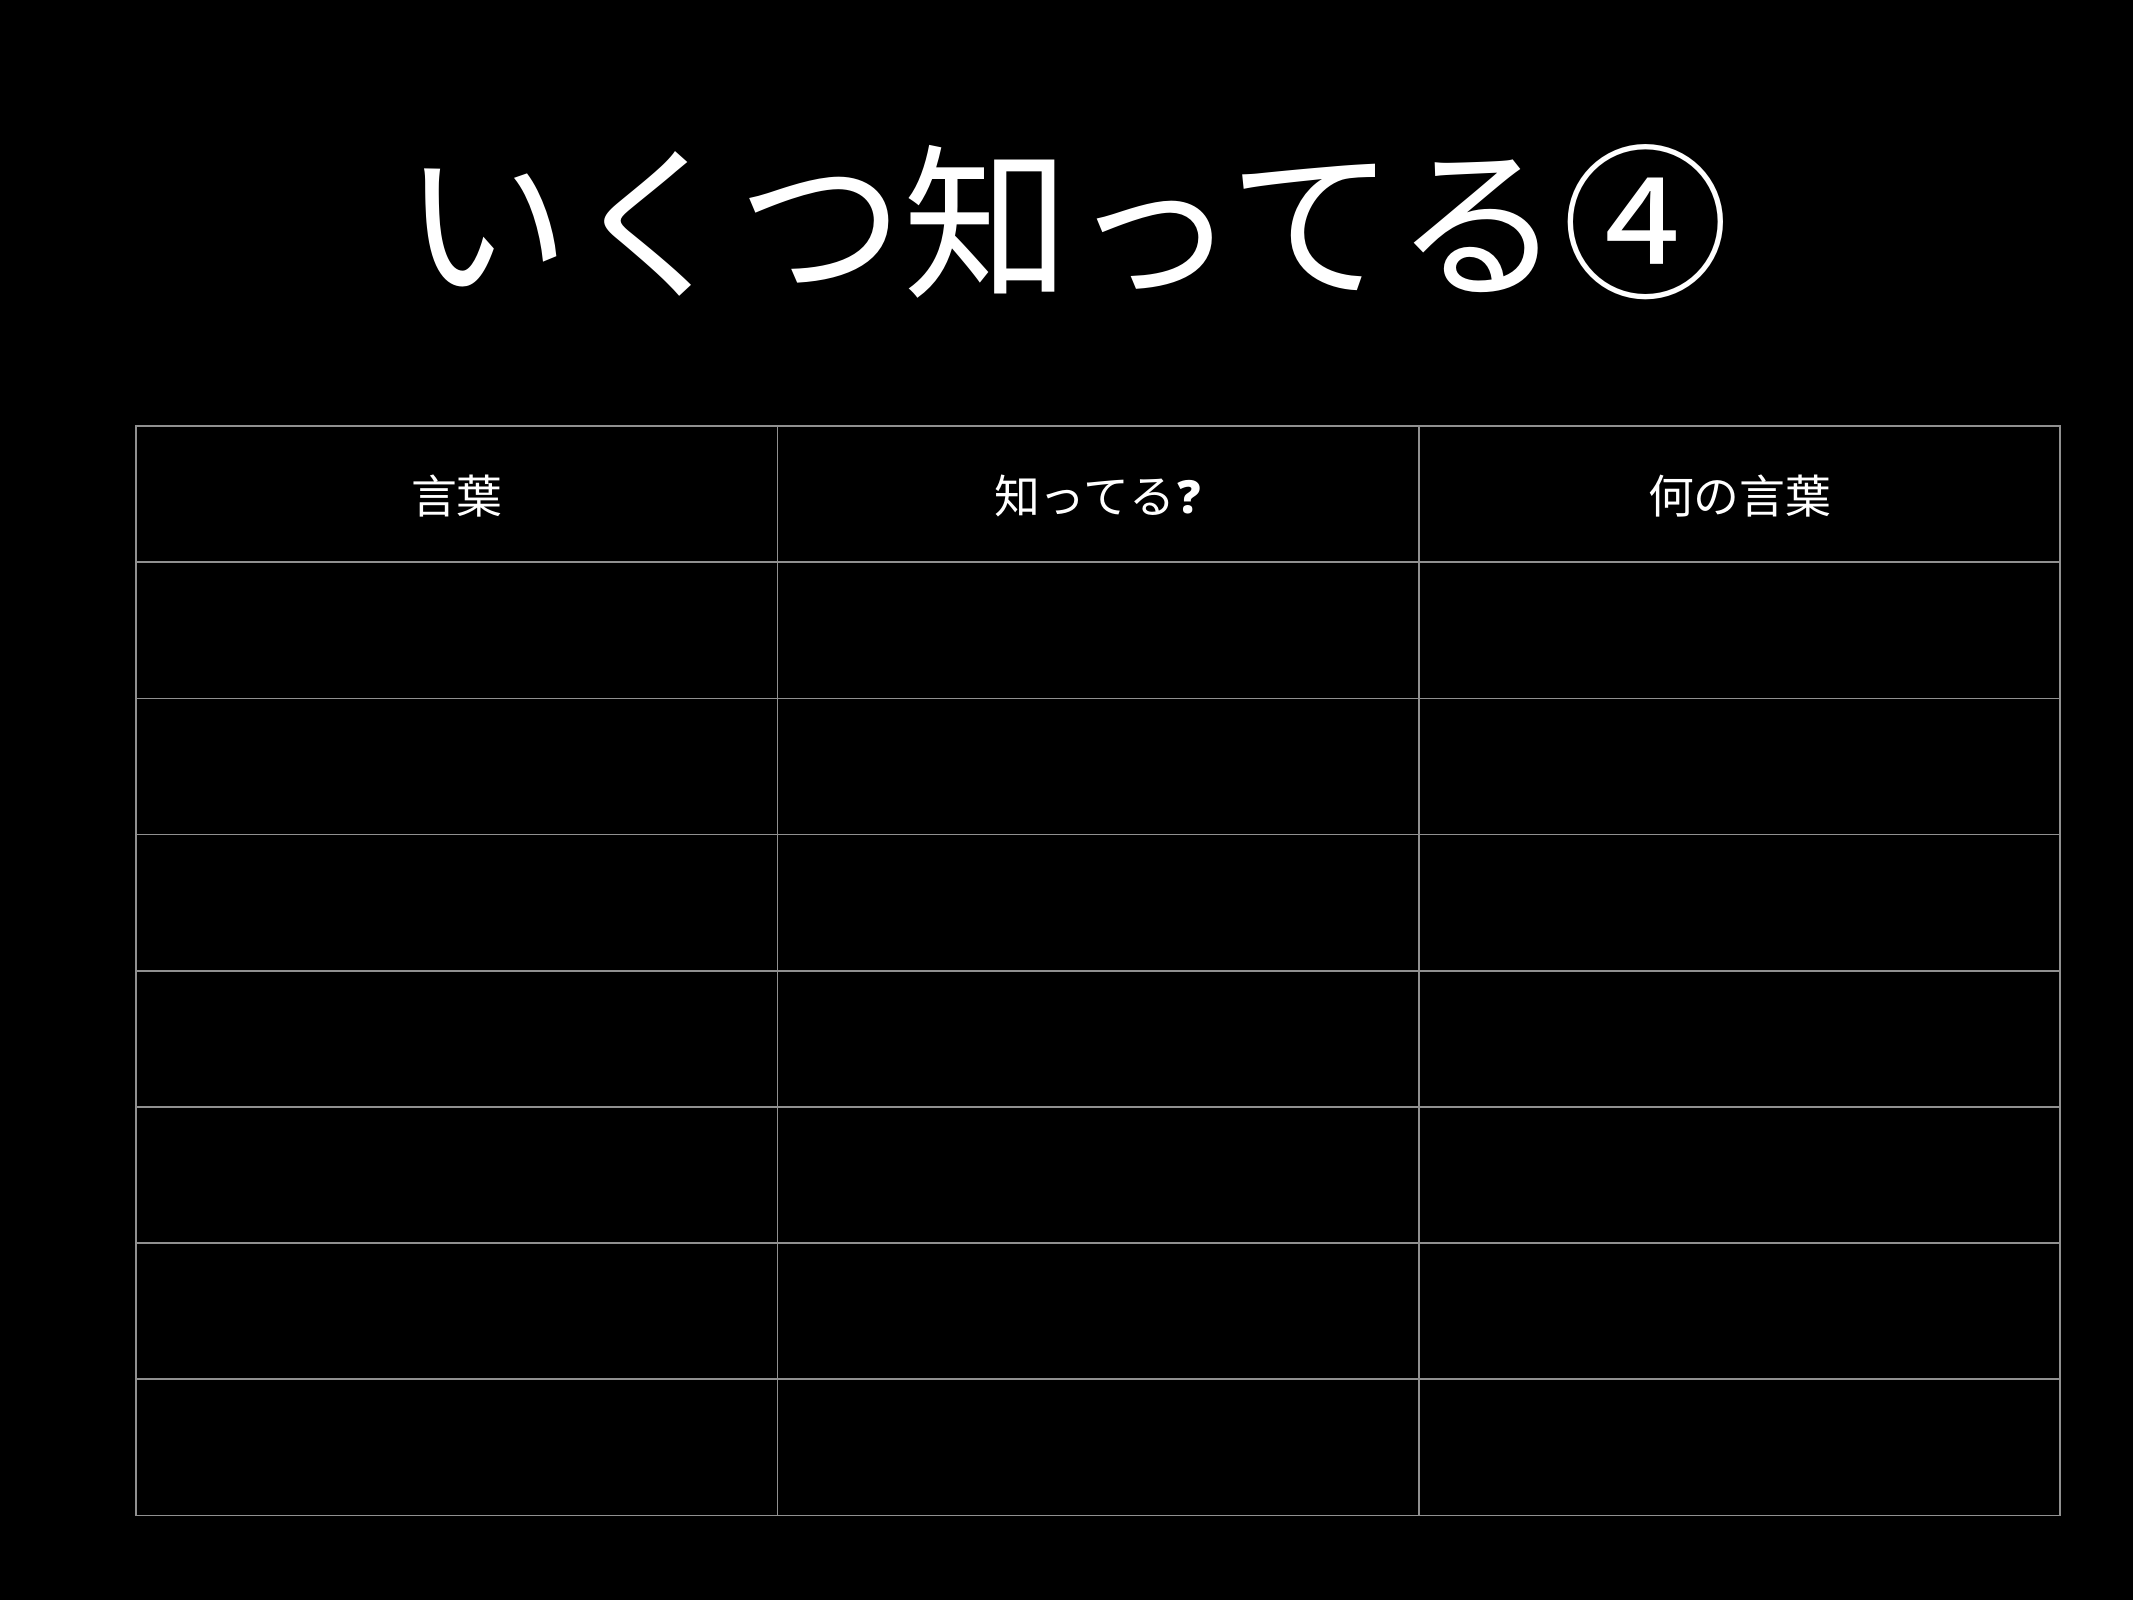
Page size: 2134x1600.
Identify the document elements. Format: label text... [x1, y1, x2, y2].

table_cell [778, 835, 1418, 970]
table_cell [1420, 972, 2059, 1106]
table_cell [778, 1244, 1418, 1378]
table_cell [137, 1108, 777, 1242]
table_header 何の言葉 [1420, 427, 2059, 561]
table_cell [778, 699, 1418, 834]
table_cell [137, 1244, 777, 1378]
table_header 言葉 [137, 427, 777, 561]
table_cell [1420, 1380, 2059, 1515]
table_cell [778, 1380, 1418, 1515]
table_cell [137, 1380, 777, 1515]
table_cell [137, 699, 777, 834]
table_cell [1420, 835, 2059, 970]
table_header 知ってる❓ [778, 427, 1418, 561]
title いくつ知ってる④ [155, 41, 1978, 397]
table_cell [1420, 699, 2059, 834]
table_cell [1420, 1108, 2059, 1242]
table_cell [137, 563, 777, 698]
table_cell [137, 972, 777, 1106]
table_cell [778, 1108, 1418, 1242]
table_cell [778, 563, 1418, 698]
table_cell [1420, 1244, 2059, 1378]
table_cell [137, 835, 777, 970]
table_cell [778, 972, 1418, 1106]
table_cell [1420, 563, 2059, 698]
